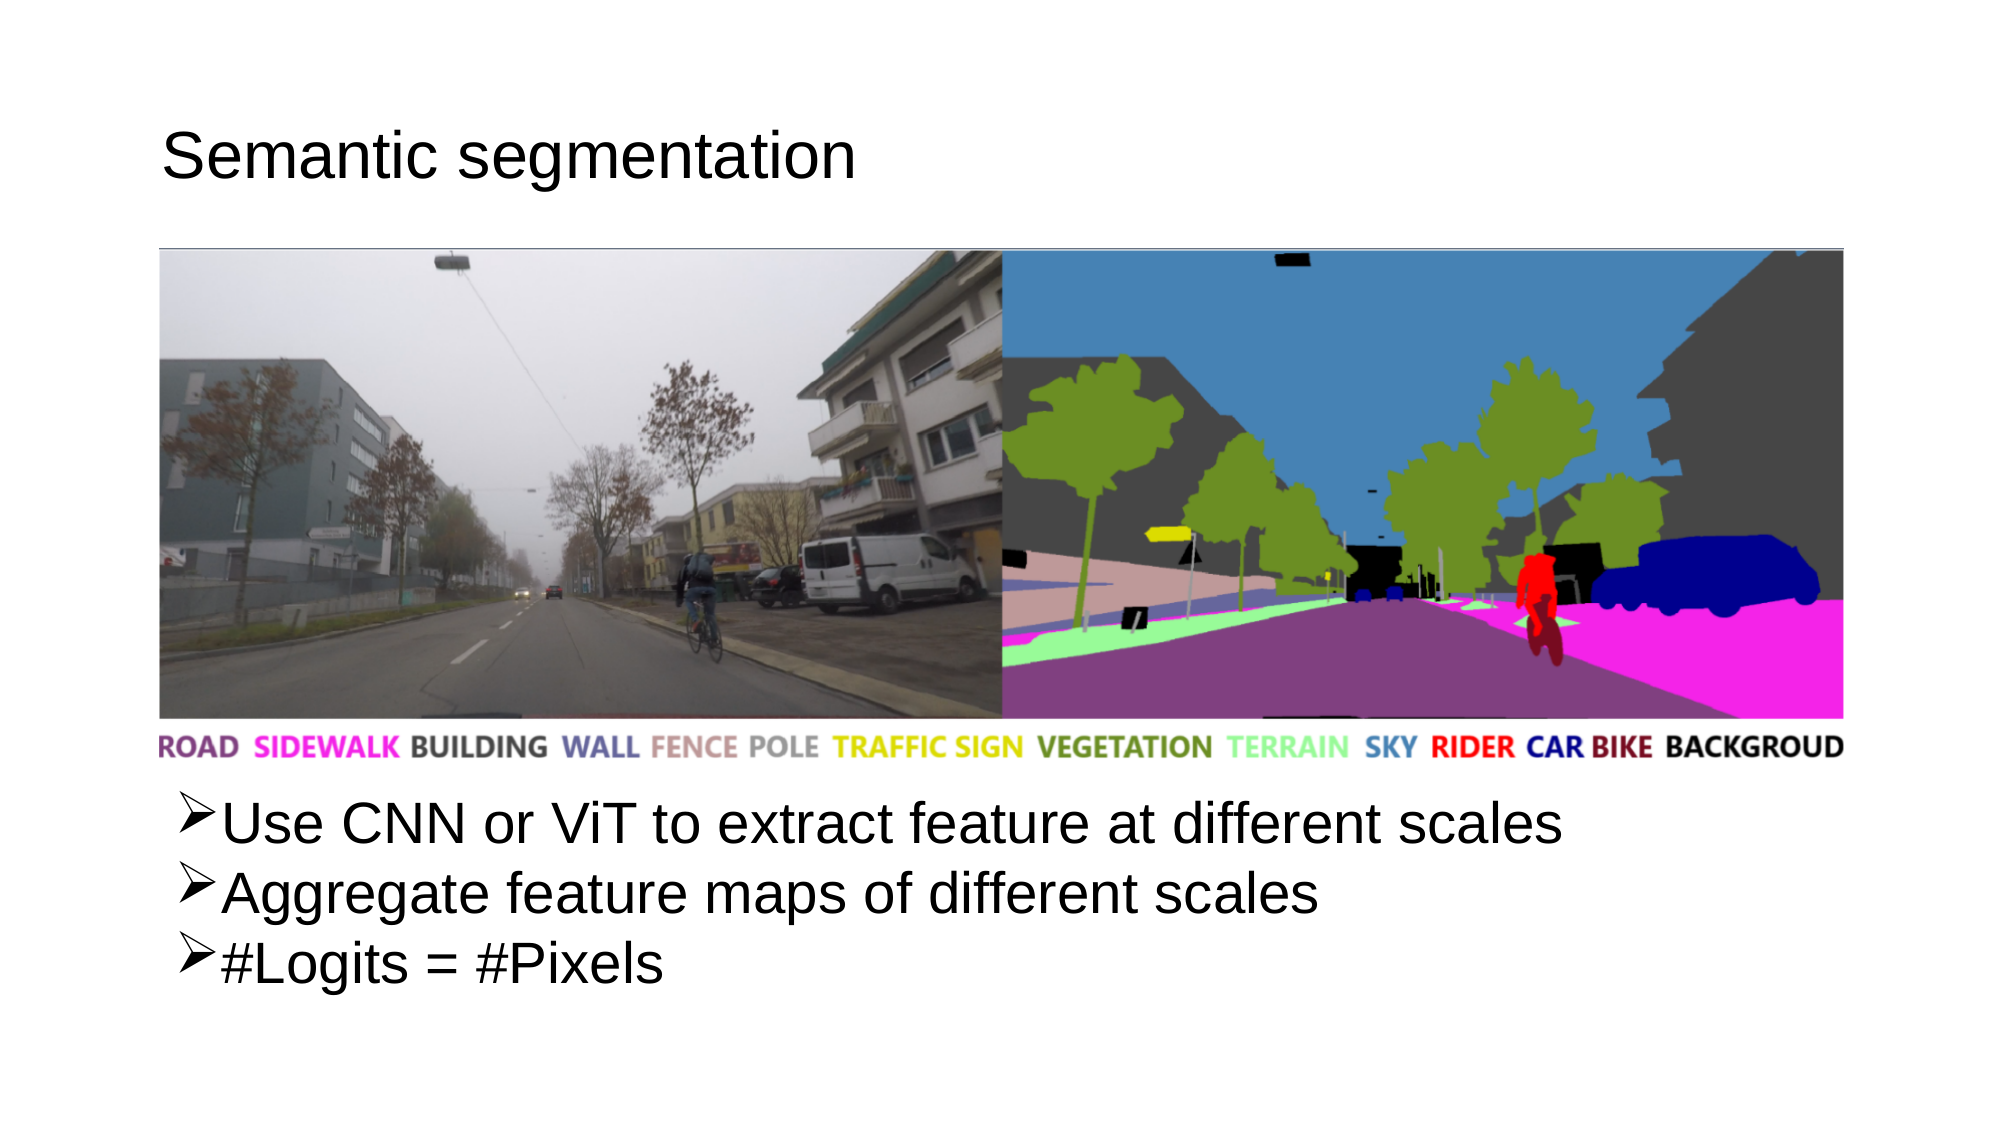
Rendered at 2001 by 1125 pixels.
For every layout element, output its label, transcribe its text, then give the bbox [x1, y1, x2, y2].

text_box Semantic segmentation [146, 103, 1673, 199]
text_box Use CNN or ViT to extract feature at different scales Aggregate feature maps of different scales #Logits = #Pixels [159, 777, 1650, 1003]
picture [159, 248, 1844, 766]
